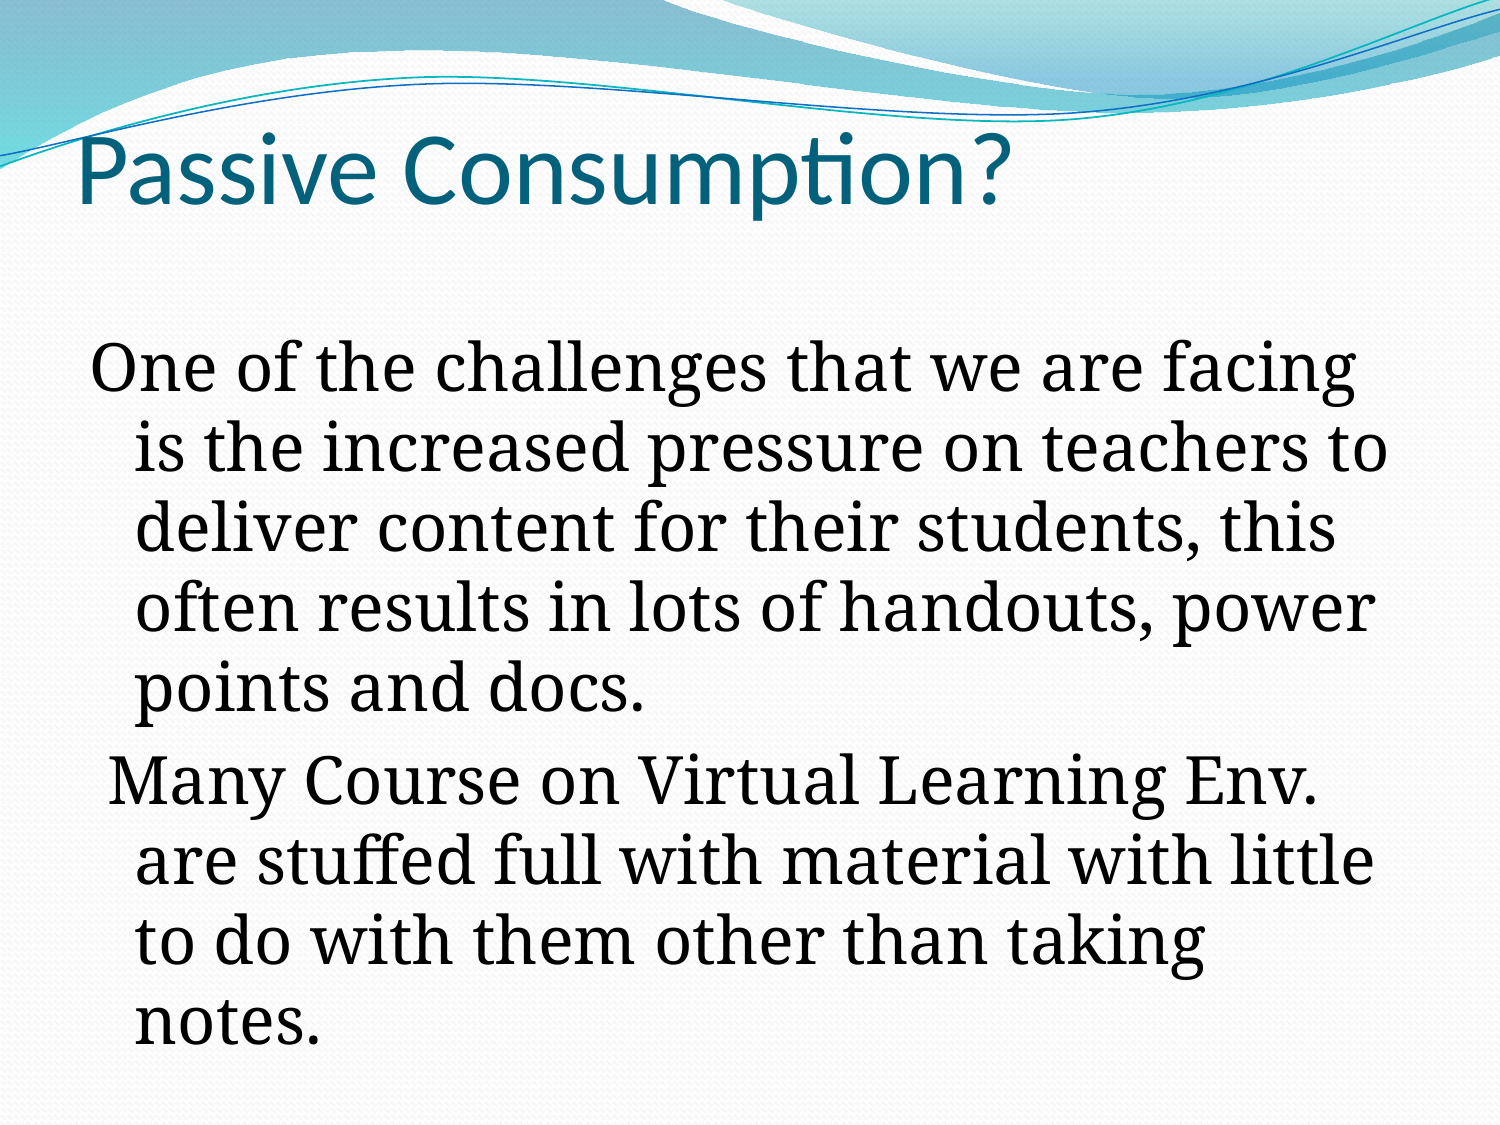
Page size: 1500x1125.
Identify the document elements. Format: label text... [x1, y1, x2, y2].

title Passive Consumption? [75, 37, 1425, 225]
list One of the challenges that we are facing is the increased pressure on teachers to deliver content for their students, this often results in lots of handouts, power points and docs. Many Course on Virtual Learning Env. are stuffed full with material with little to do with them other than taking notes. [75, 317, 1425, 1025]
